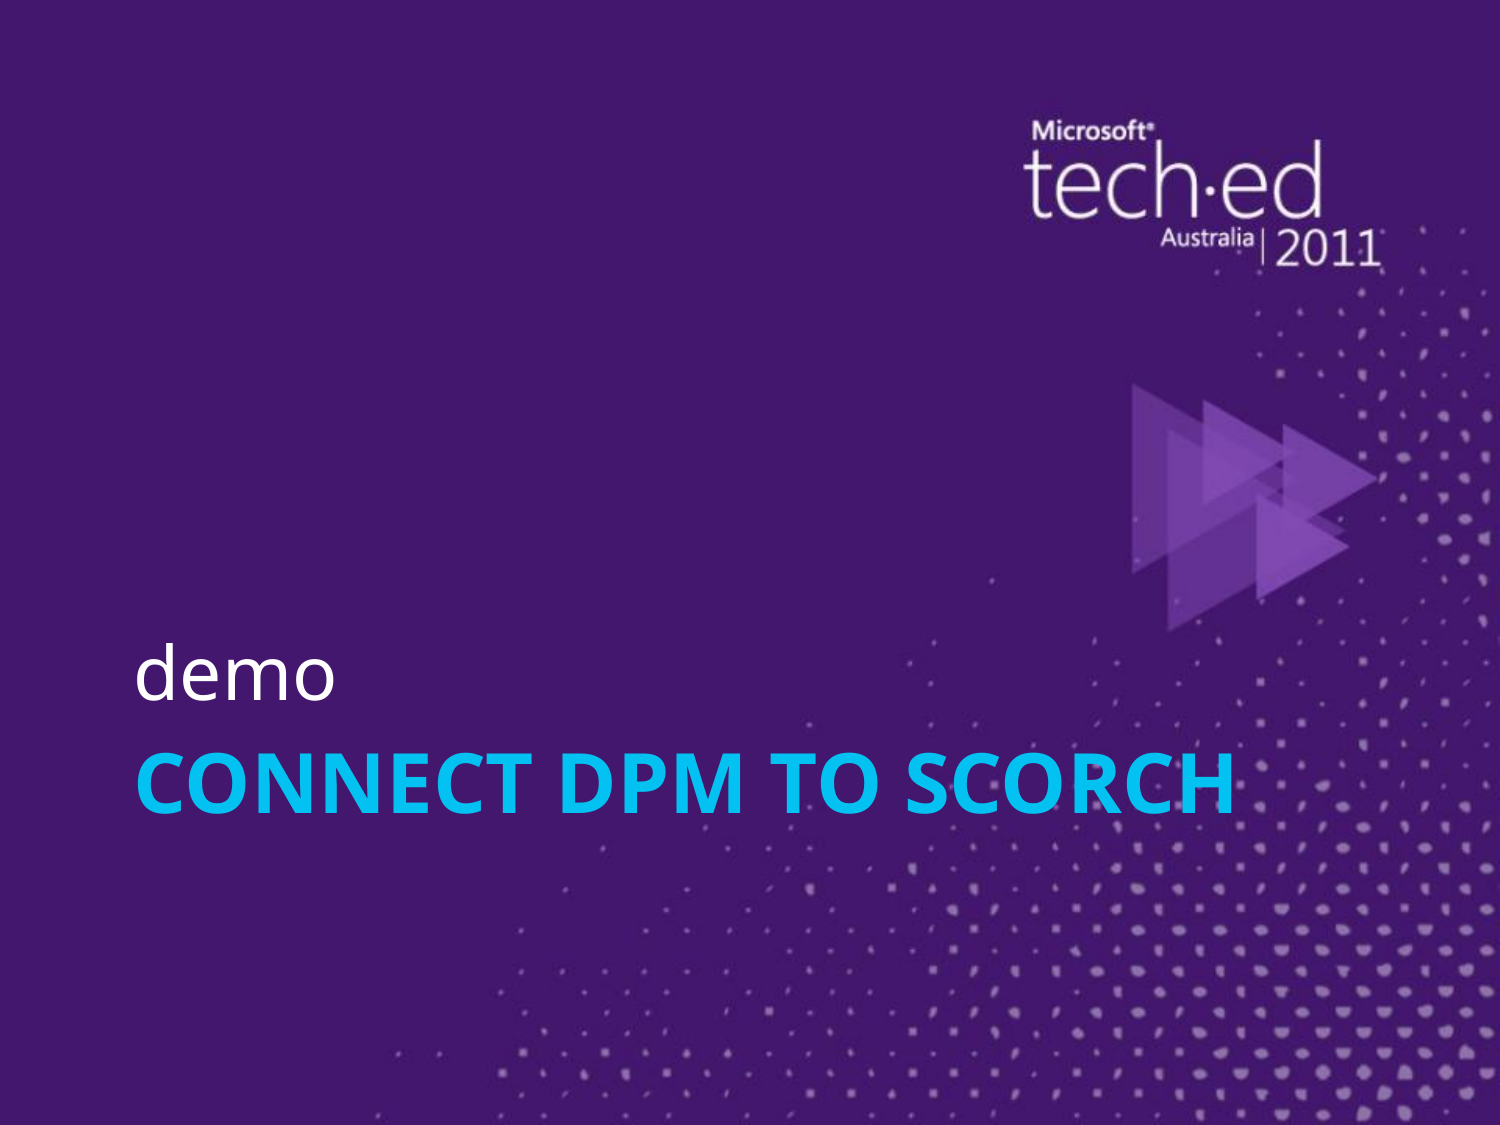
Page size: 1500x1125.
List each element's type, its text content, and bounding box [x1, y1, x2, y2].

list demo [118, 476, 1394, 723]
picture [0, 0, 1500, 1125]
title Connect DPM to Scorch [118, 723, 1394, 947]
